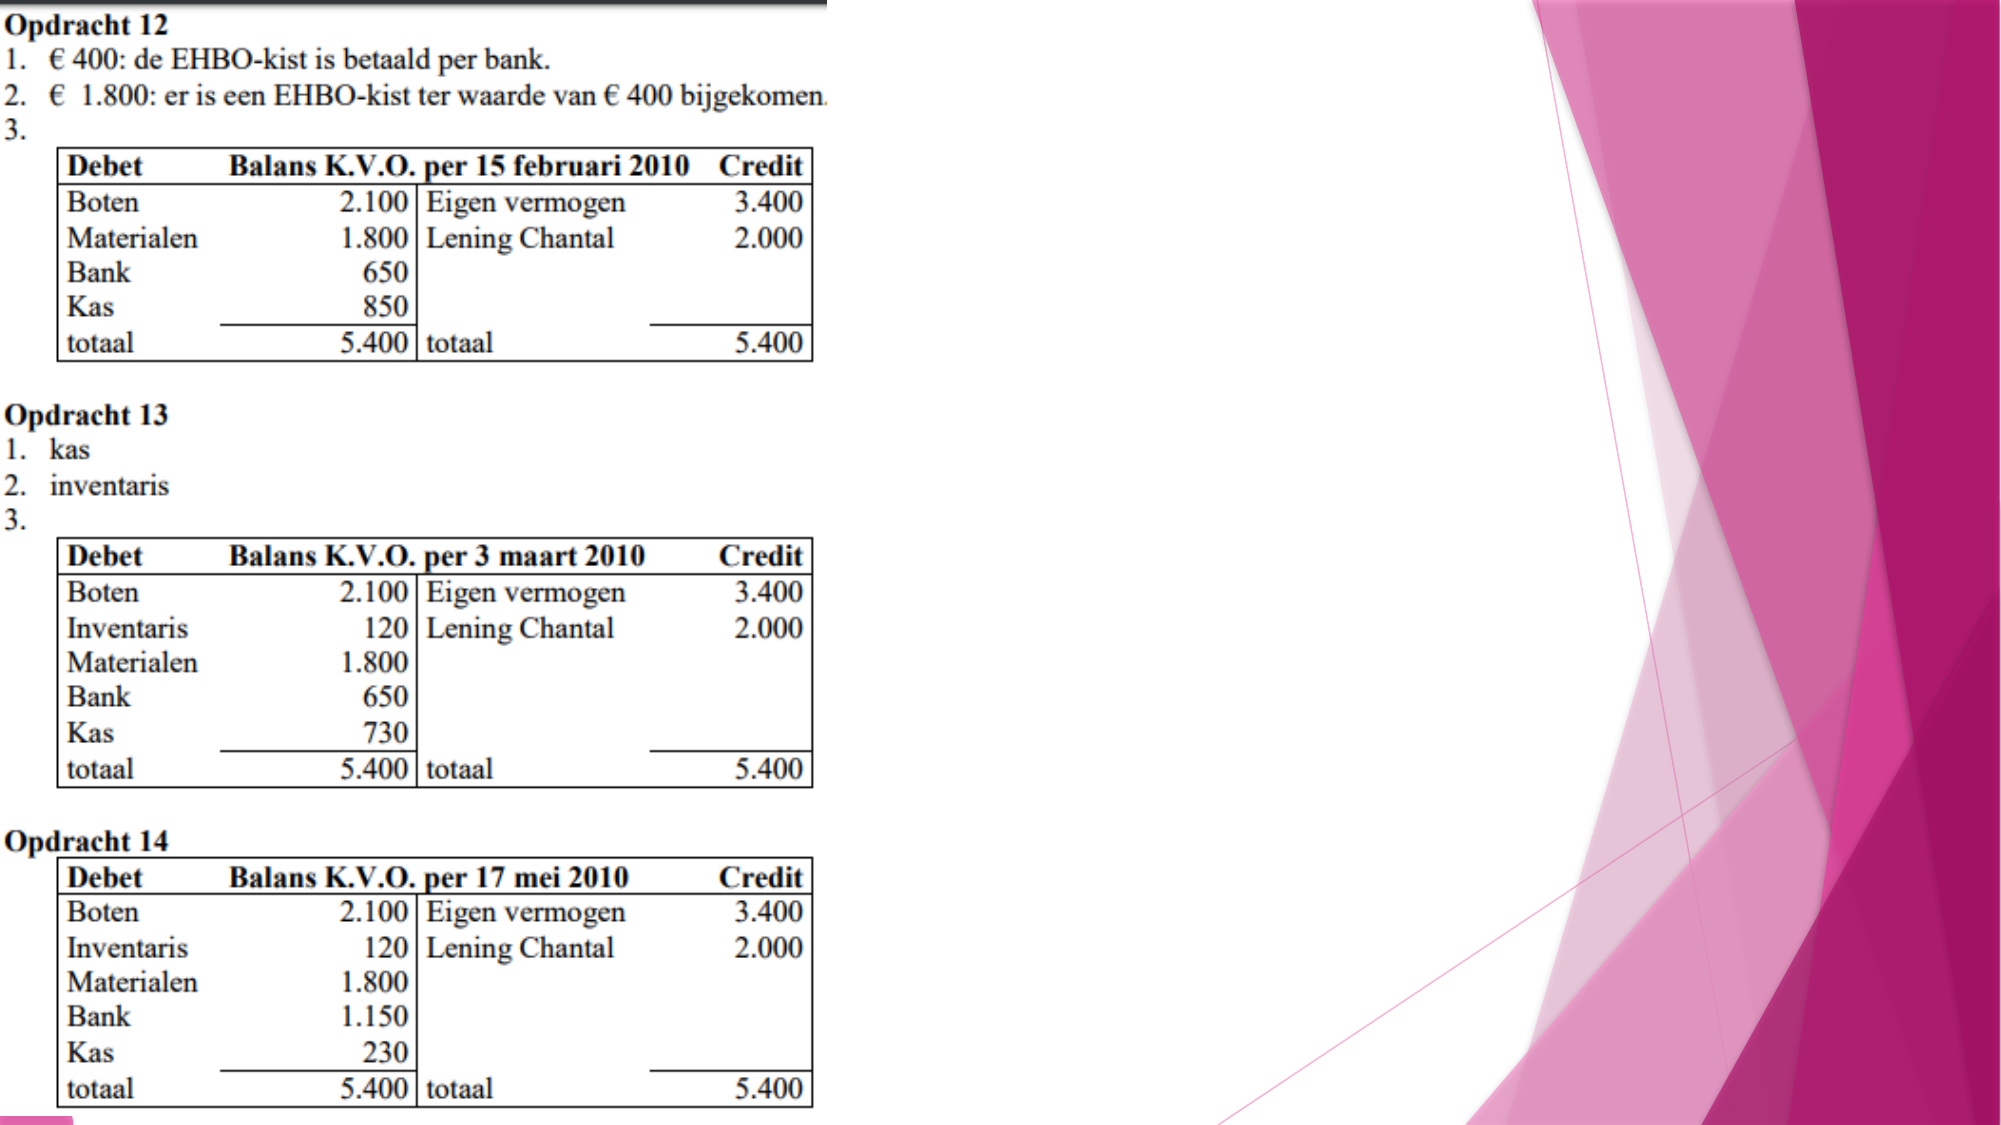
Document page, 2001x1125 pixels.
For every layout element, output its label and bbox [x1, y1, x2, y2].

picture [0, 0, 828, 1117]
